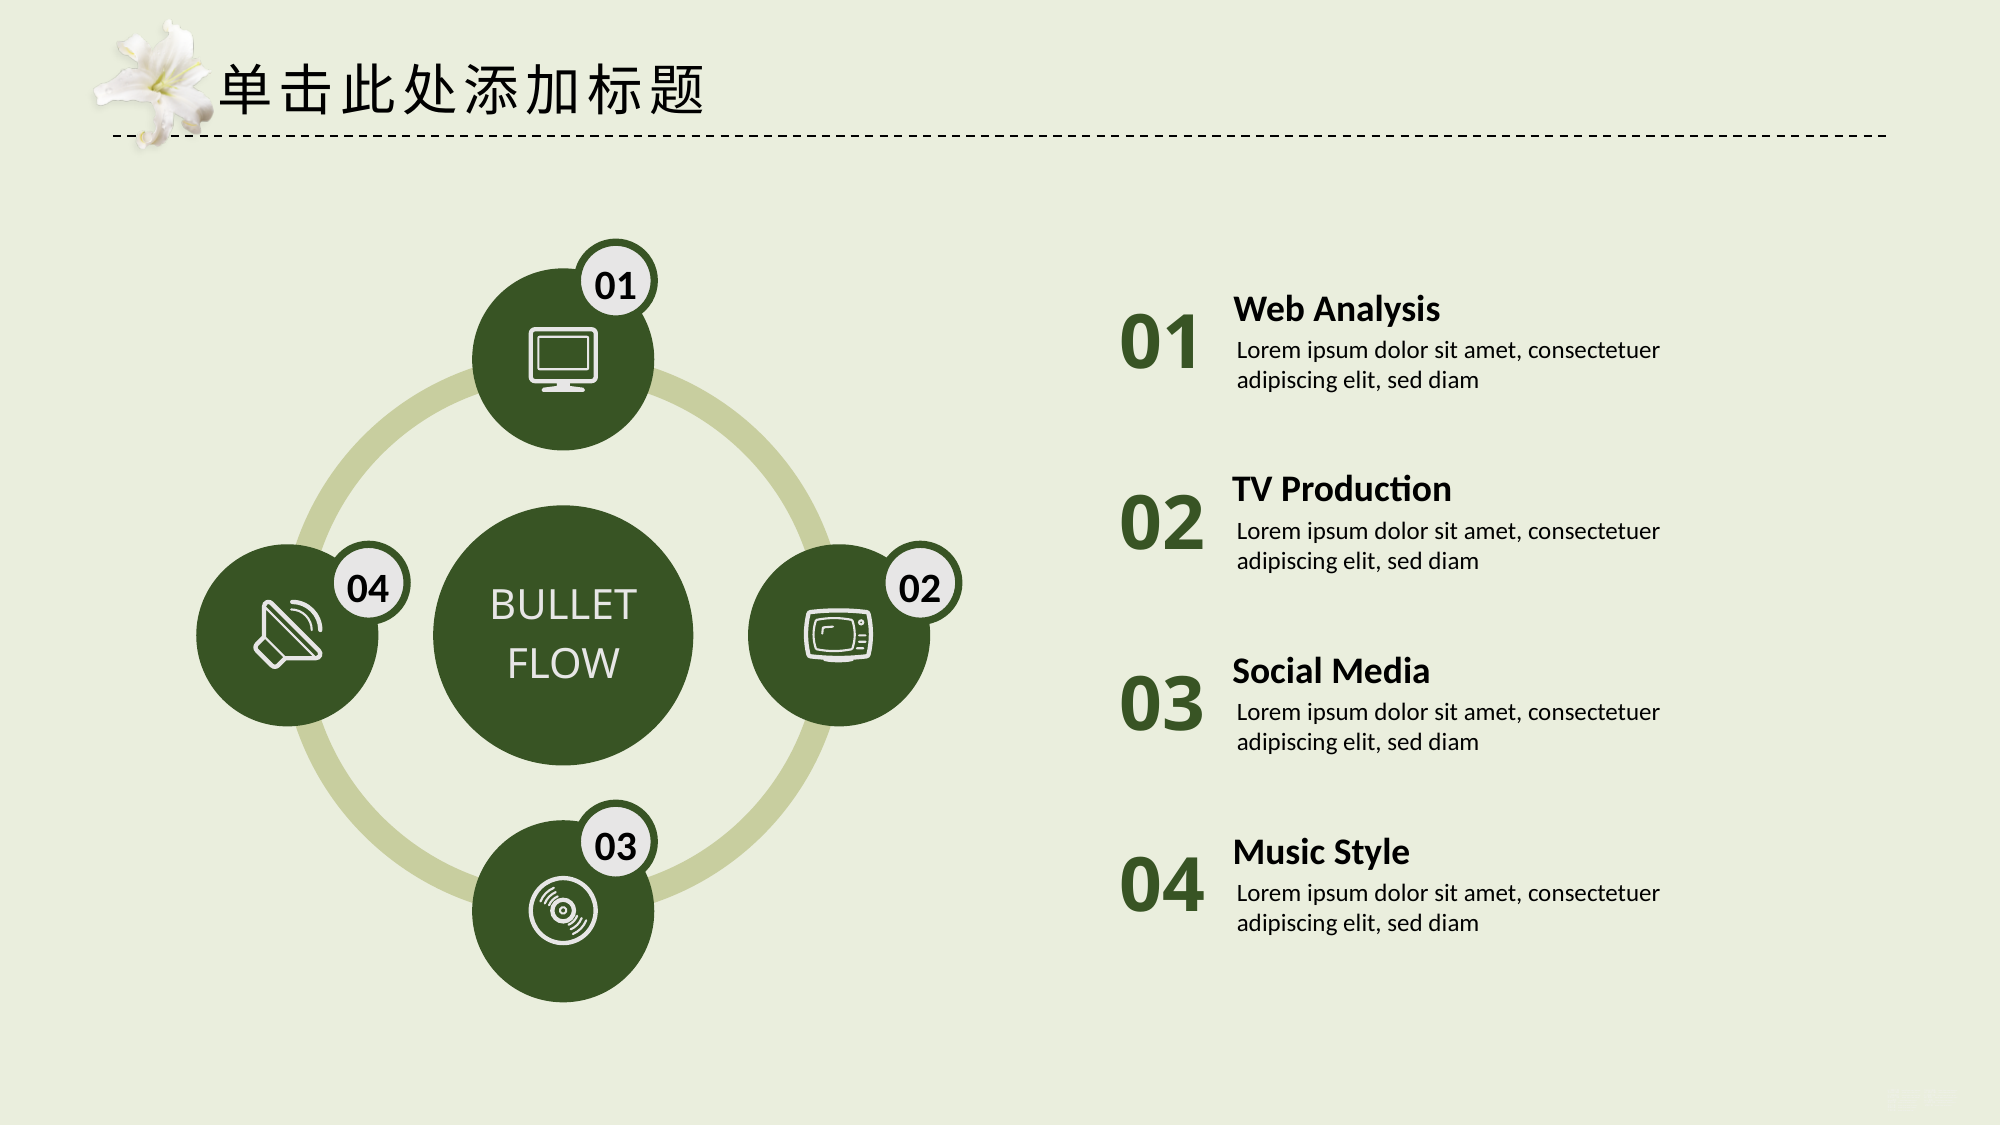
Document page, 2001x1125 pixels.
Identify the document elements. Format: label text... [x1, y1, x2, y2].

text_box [1222, 819, 1721, 946]
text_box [1222, 456, 1721, 583]
text_box 02 [1105, 467, 1221, 572]
text_box 01 [1105, 285, 1221, 391]
text_box 03 [1105, 648, 1221, 753]
text_box 04 [1105, 829, 1221, 935]
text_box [196, 242, 959, 1003]
picture [85, 19, 215, 158]
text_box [1222, 638, 1721, 765]
text_box 单击此处添加标题 [215, 47, 721, 129]
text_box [1222, 276, 1721, 402]
